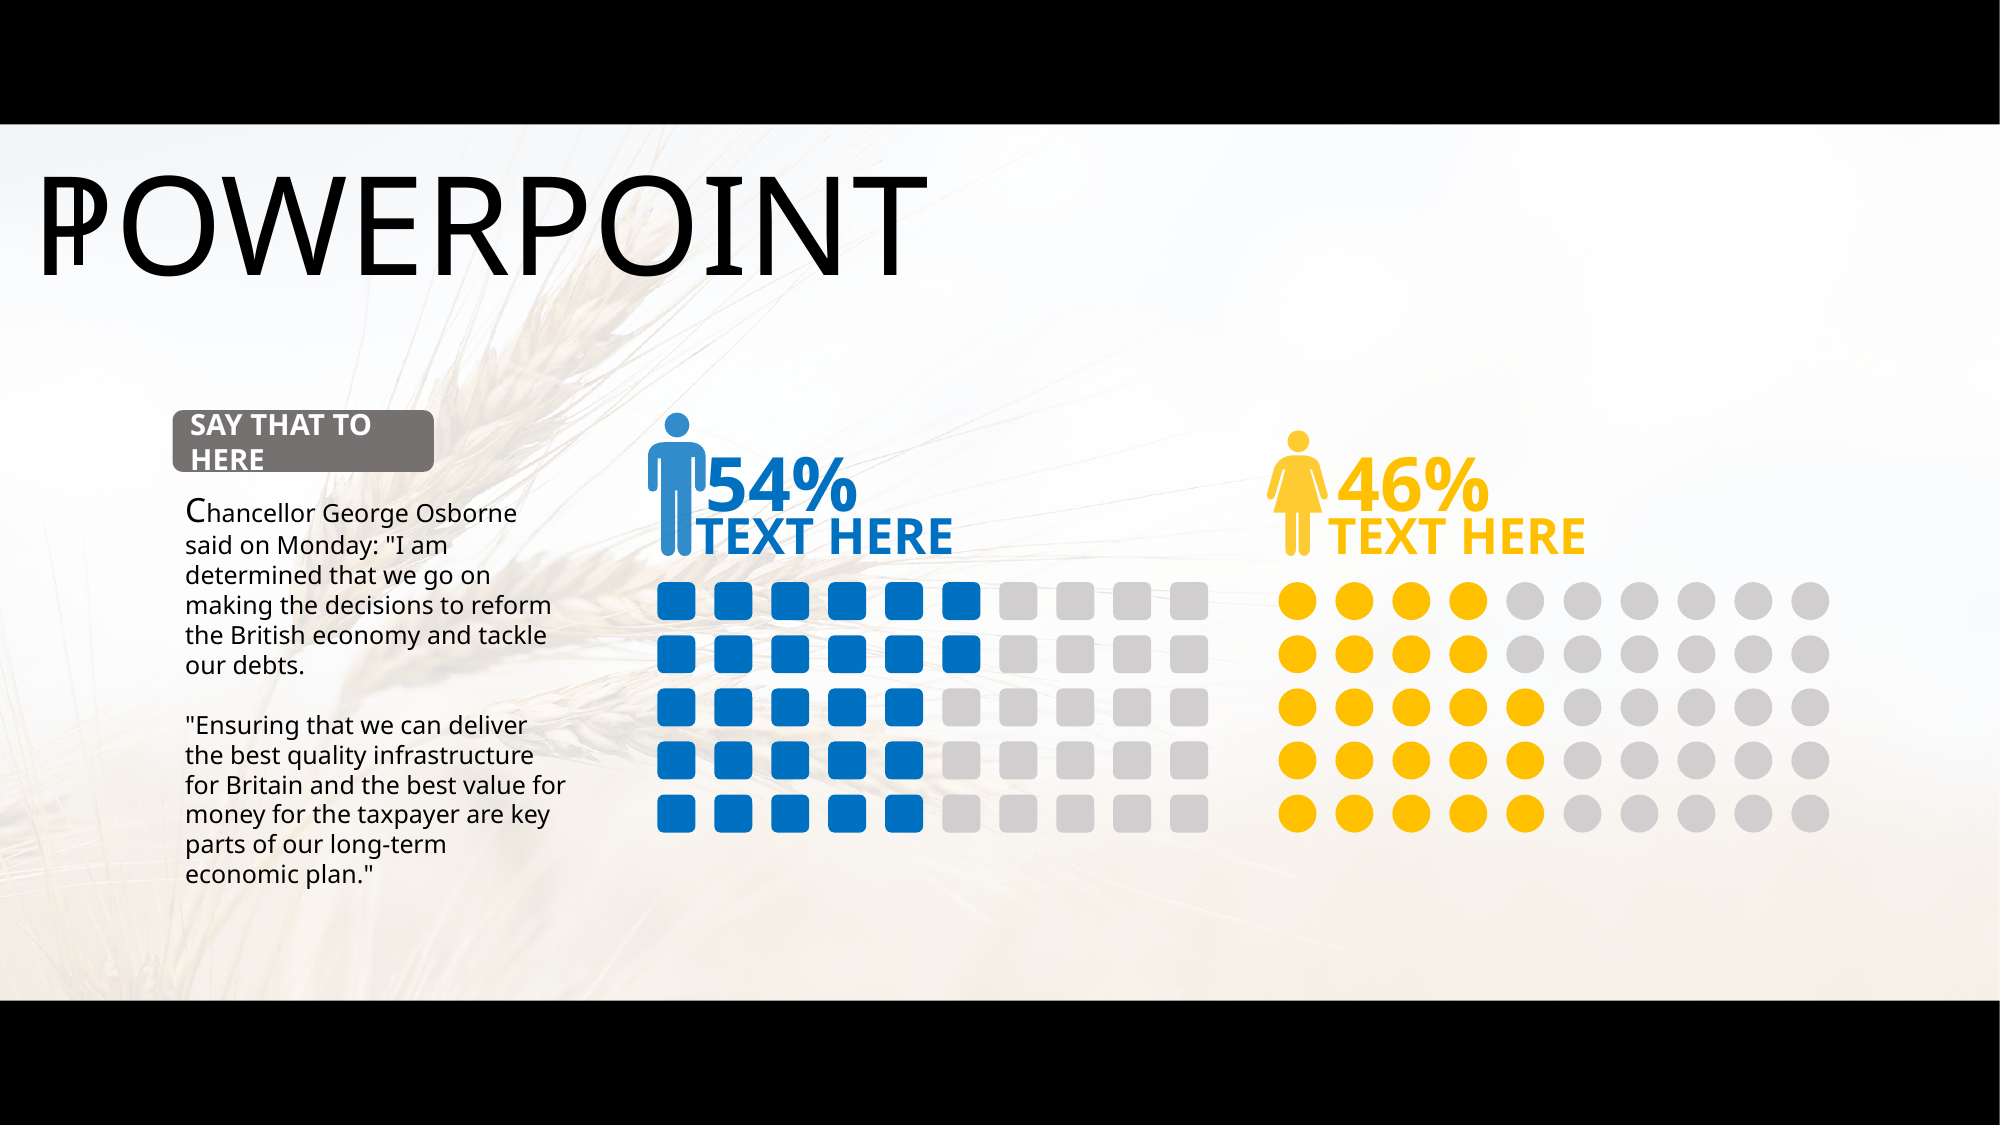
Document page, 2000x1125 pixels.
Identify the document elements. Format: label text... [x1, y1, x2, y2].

text_box TEXT HERE [1312, 497, 1602, 572]
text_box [1278, 582, 1830, 833]
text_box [646, 412, 706, 556]
text_box Chancellor George Osborne said on Monday: "I am determined that we go on making the decisions to reform the British economy and tackle our debts. "Ensuring that we can deliver the best quality infrastructure for Britain and the best value for money for the taxpayer are key parts of our long-term economic plan." [170, 482, 583, 897]
text_box 46% [1322, 429, 1506, 535]
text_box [657, 582, 1209, 833]
text_box SAY THAT TO HERE [171, 409, 435, 473]
text_box 54% [706, 429, 874, 535]
text_box POWERPOINT [17, 130, 945, 310]
text_box TEXT HERE [680, 497, 970, 572]
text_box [1266, 430, 1328, 556]
